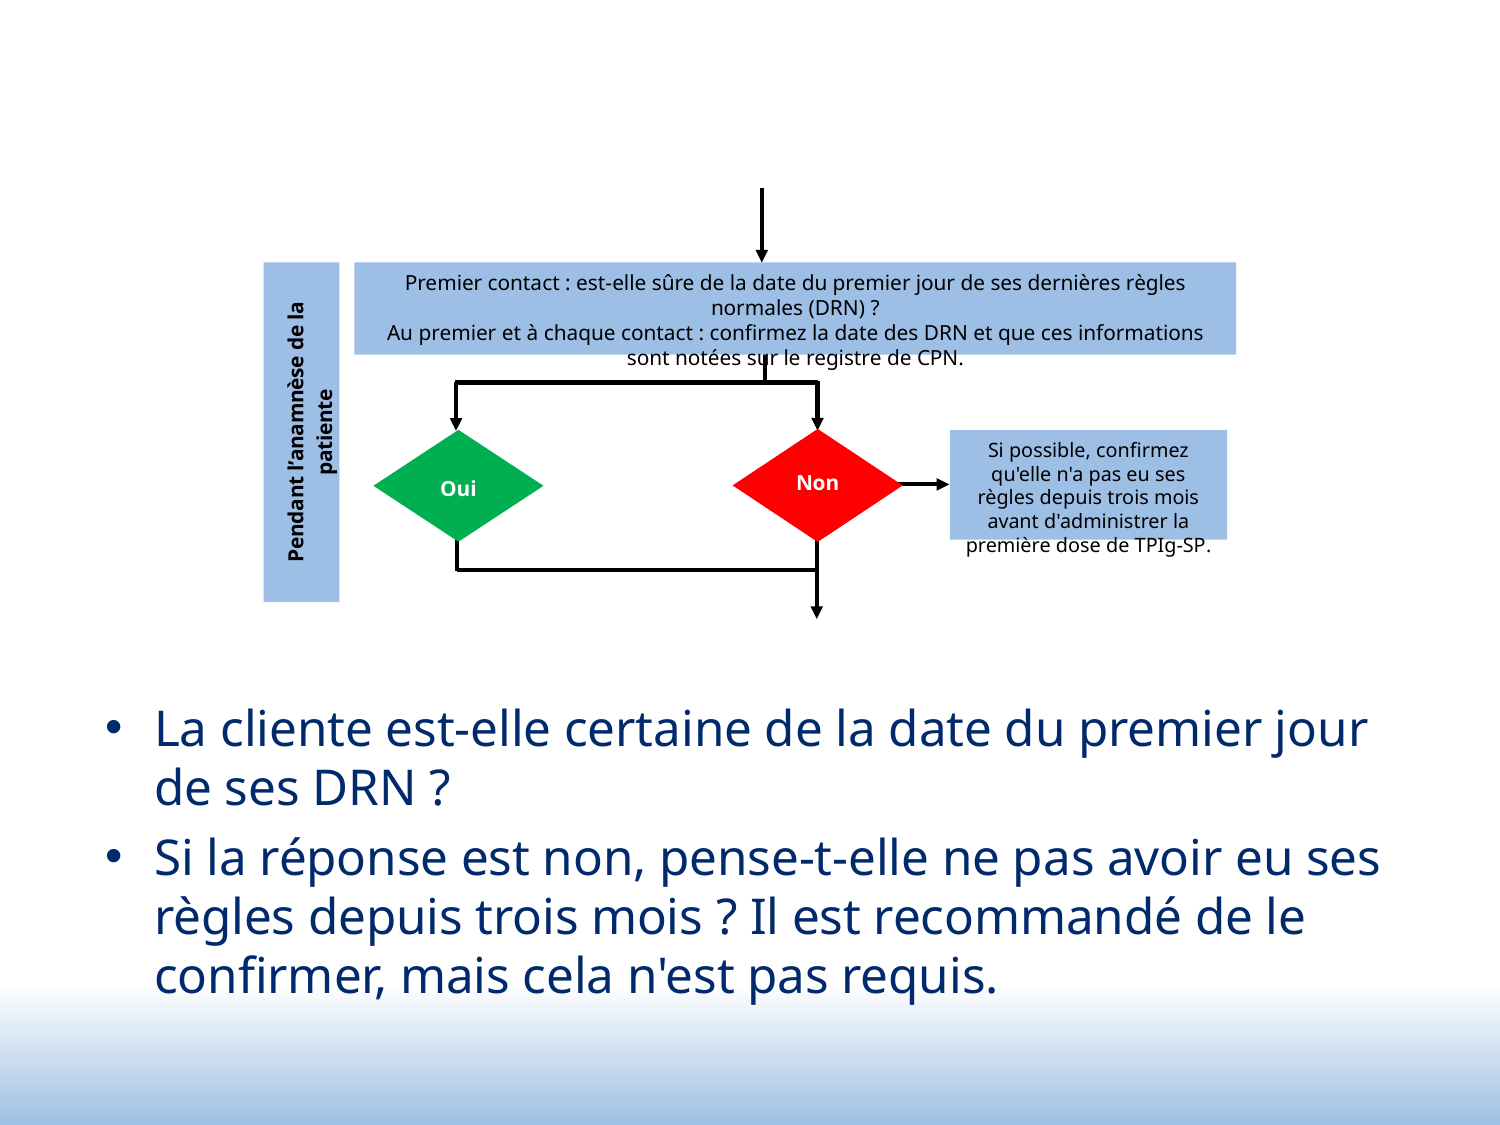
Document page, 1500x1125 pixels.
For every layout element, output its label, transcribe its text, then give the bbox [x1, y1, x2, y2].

text_box Premier contact : est-elle sûre de la date du premier jour de ses dernières règles normales (DRN) ? Au premier et à chaque contact : confirmez la date des DRN et que ces informations sont notées sur le registre de CPN. [354, 262, 1237, 355]
text_box Si possible, confirmez qu'elle n'a pas eu ses règles depuis trois mois avant d'administrer la première dose de TPIg-SP. [949, 430, 1228, 540]
text_box Pendant l’anamnèse de la patiente [263, 262, 340, 603]
list La cliente est-elle certaine de la date du premier jour de ses DRN ? Si la réponse est non, pense-t-elle ne pas avoir eu ses règles depuis trois mois ? Il est recommandé de le confirmer, mais cela n'est pas requis. [90, 689, 1441, 1014]
text_box Non [732, 431, 900, 540]
text_box Oui [373, 430, 544, 540]
